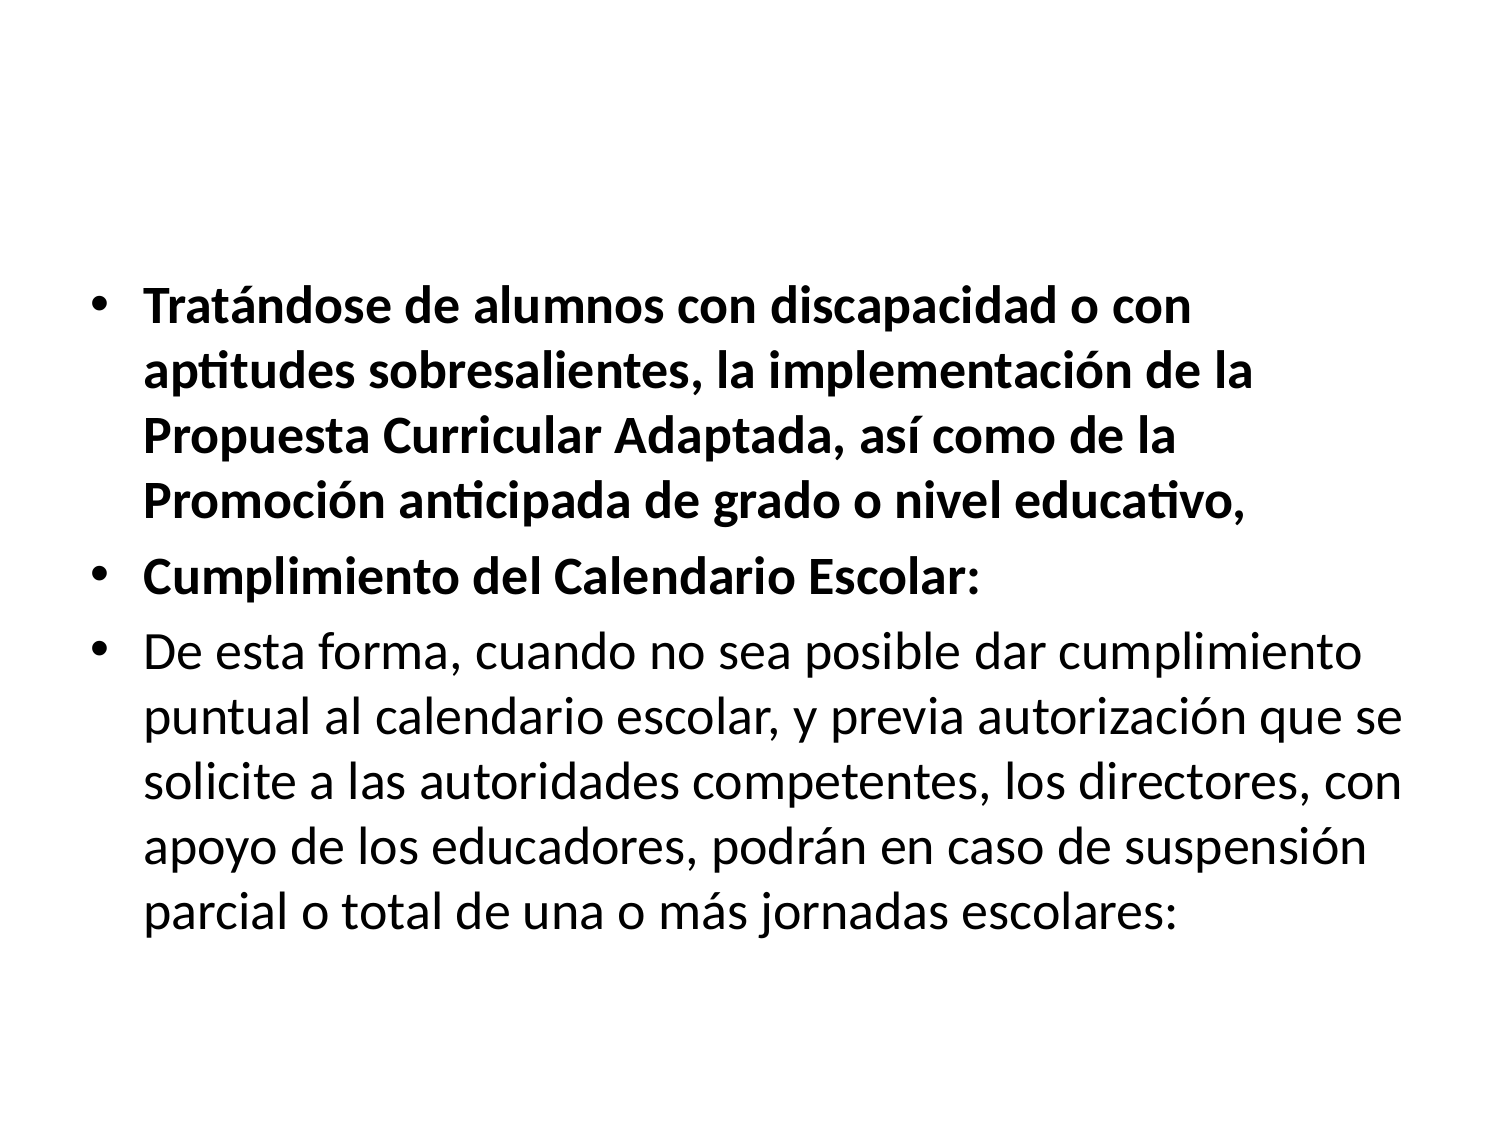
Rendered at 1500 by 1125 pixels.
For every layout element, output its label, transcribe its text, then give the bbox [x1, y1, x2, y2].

list Tratándose de alumnos con discapacidad o con aptitudes sobresalientes, la implementación de la Propuesta Curricular Adaptada, así como de la Promoción anticipada de grado o nivel educativo, Cumplimiento del Calendario Escolar: De esta forma, cuando no sea posible dar cumplimiento puntual al calendario escolar, y previa autorización que se solicite a las autoridades competentes, los directores, con apoyo de los educadores, podrán en caso de suspensión parcial o total de una o más jornadas escolares: [75, 262, 1425, 1005]
